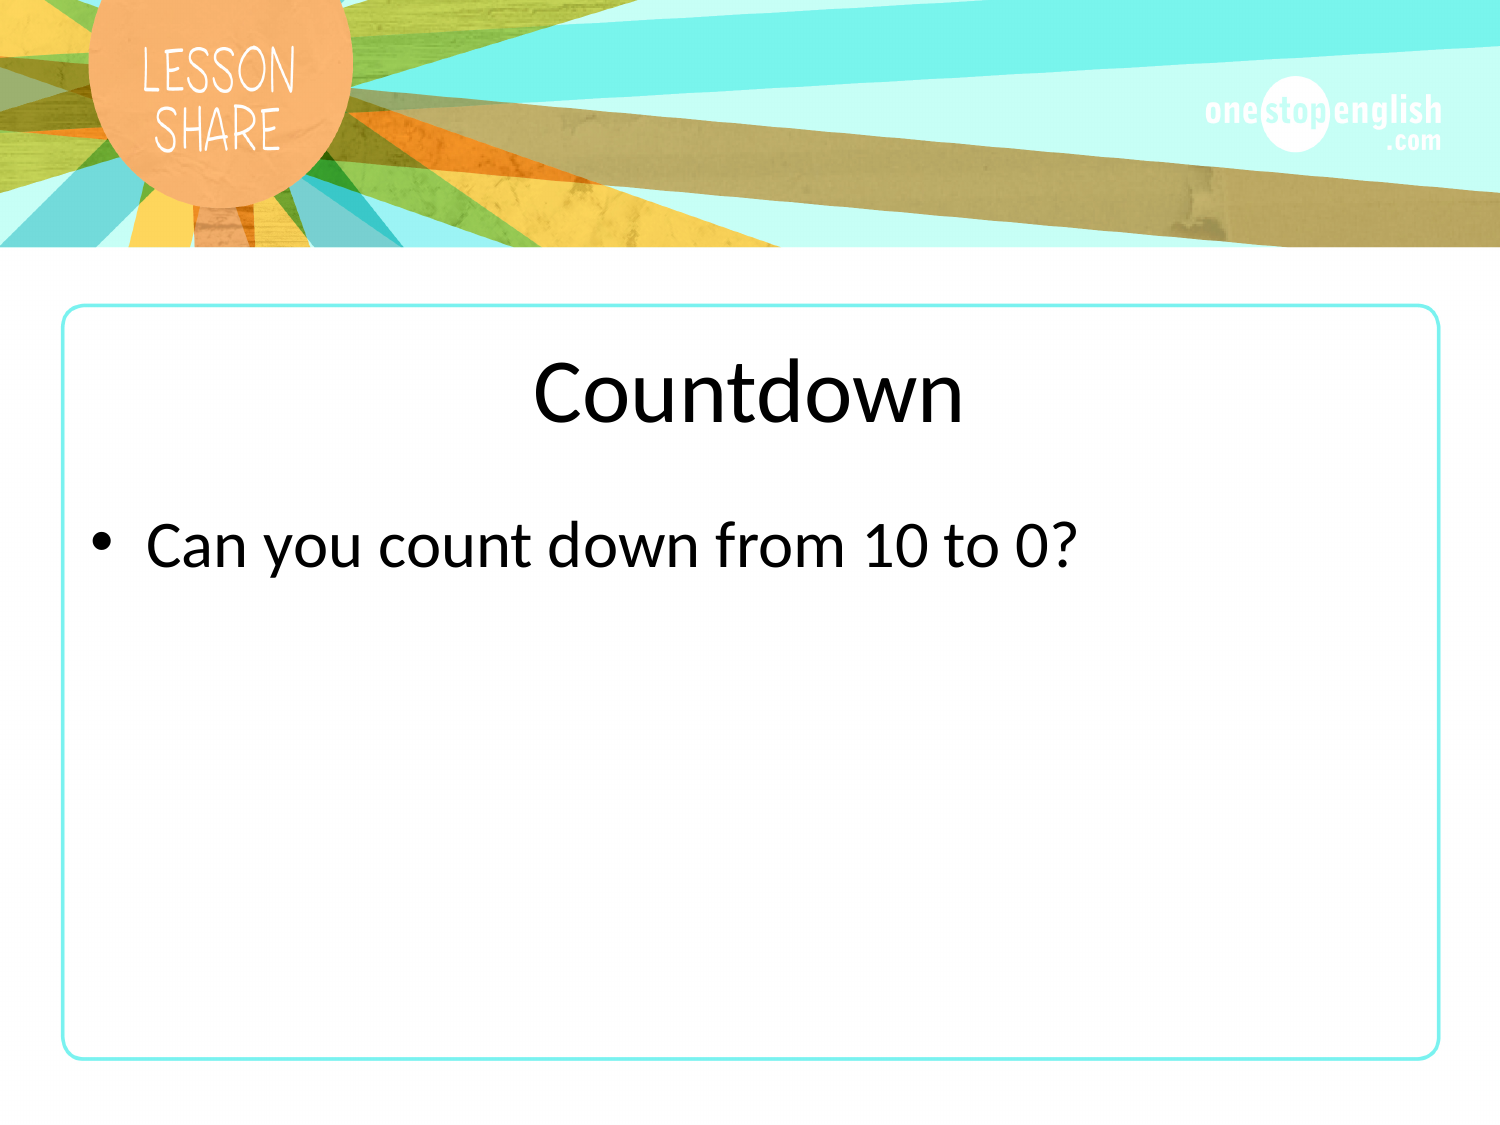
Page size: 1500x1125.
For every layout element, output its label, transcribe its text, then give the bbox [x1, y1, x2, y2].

title Countdown [75, 292, 1425, 480]
list Can you count down from 10 to 0? [75, 493, 1425, 1125]
picture [0, 0, 1500, 1125]
